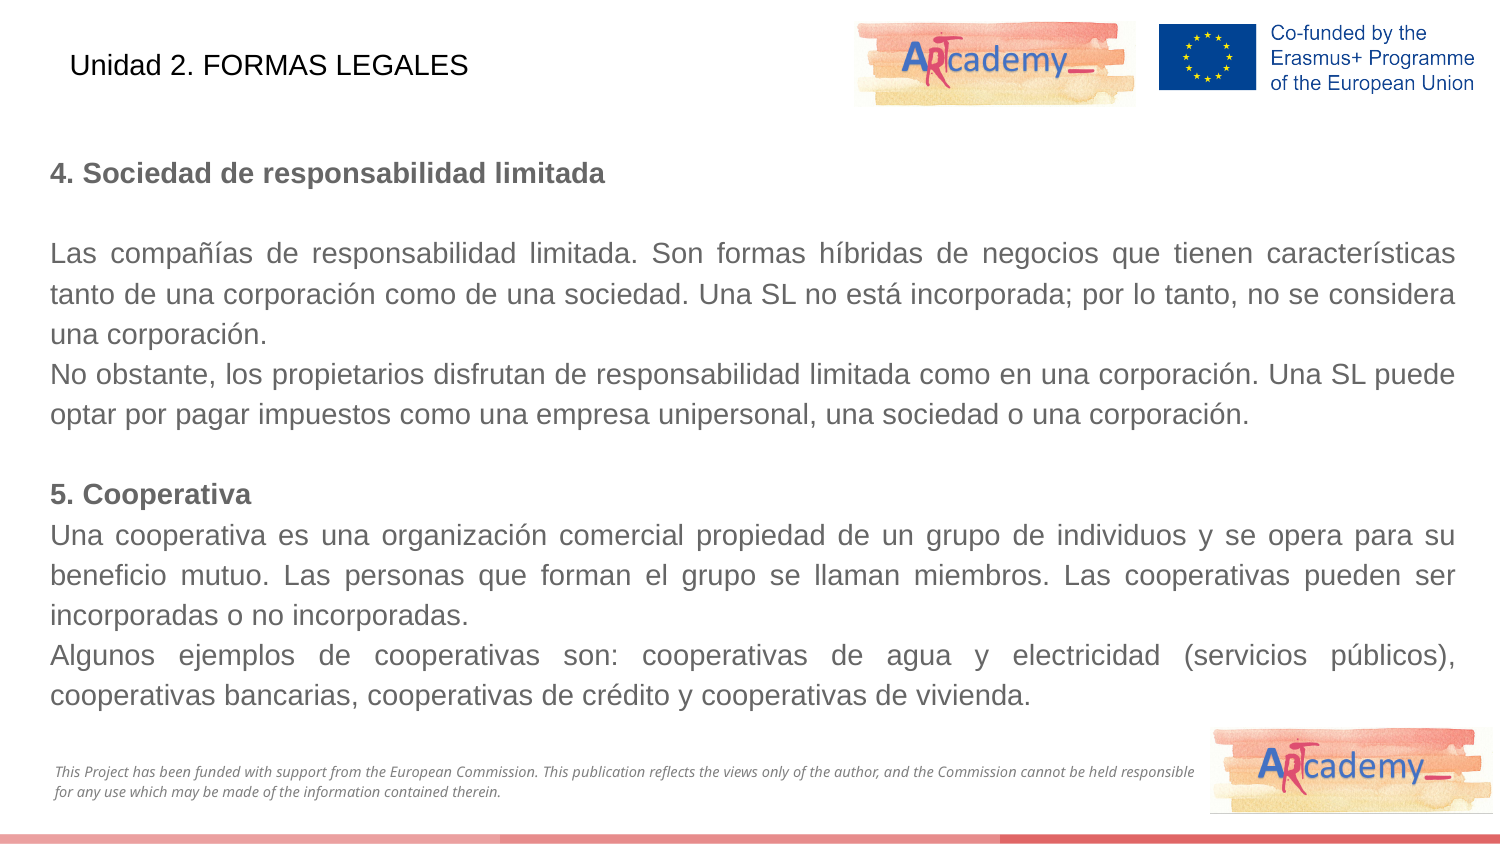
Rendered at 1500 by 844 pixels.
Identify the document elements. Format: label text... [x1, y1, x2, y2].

text_box Unidad 2. FORMAS LEGALES [54, 39, 533, 89]
picture [1210, 709, 1493, 844]
picture [1158, 24, 1474, 94]
picture [854, 2, 1137, 138]
text_box This Project has been funded with support from the European Commission. This publication reflects the views only of the author, and the Commission cannot be held responsible for any use which may be made of the information contained therein. [39, 754, 1205, 799]
list 4. Sociedad de responsabilidad limitada Las compañías de responsabilidad limitada. Son formas híbridas de negocios que tienen características tanto de una corporación como de una sociedad. Una SL no está incorporada; por lo tanto, no se considera una corporación. No obstante, los propietarios disfrutan de responsabilidad limitada como en una corporación. Una SL puede optar por pagar impuestos como una empresa unipersonal, una sociedad o una corporación. 5. Cooperativa Una cooperativa es una organización comercial propiedad de un grupo de individuos y se opera para su beneficio mutuo. Las personas que forman el grupo se llaman miembros. Las cooperativas pueden ser incorporadas o no incorporadas. Algunos ejemplos de cooperativas son: cooperativas de agua y electricidad (servicios públicos), cooperativas bancarias, cooperativas de crédito y cooperativas de vivienda. [16, 134, 1474, 660]
